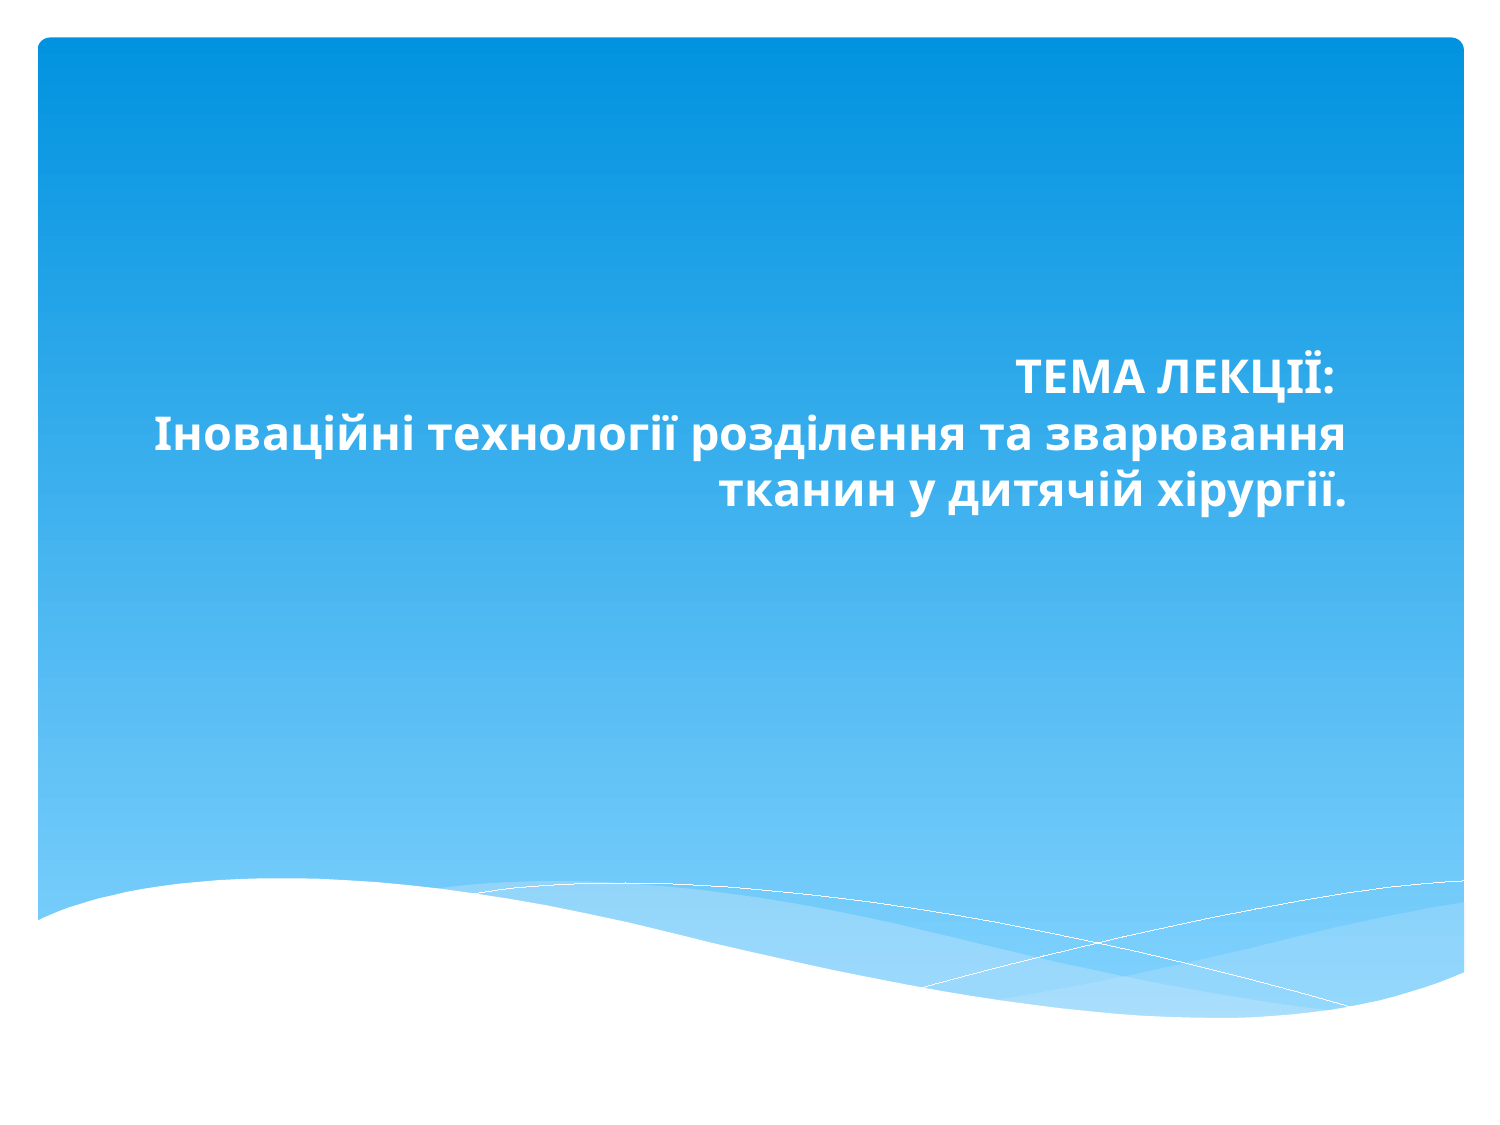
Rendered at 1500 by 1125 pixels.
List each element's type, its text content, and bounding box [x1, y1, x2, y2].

title ТЕМА ЛЕКЦІЇ: Іноваційні технології розділення та зварювання тканин у дитячій хірургії. [88, 338, 1364, 580]
